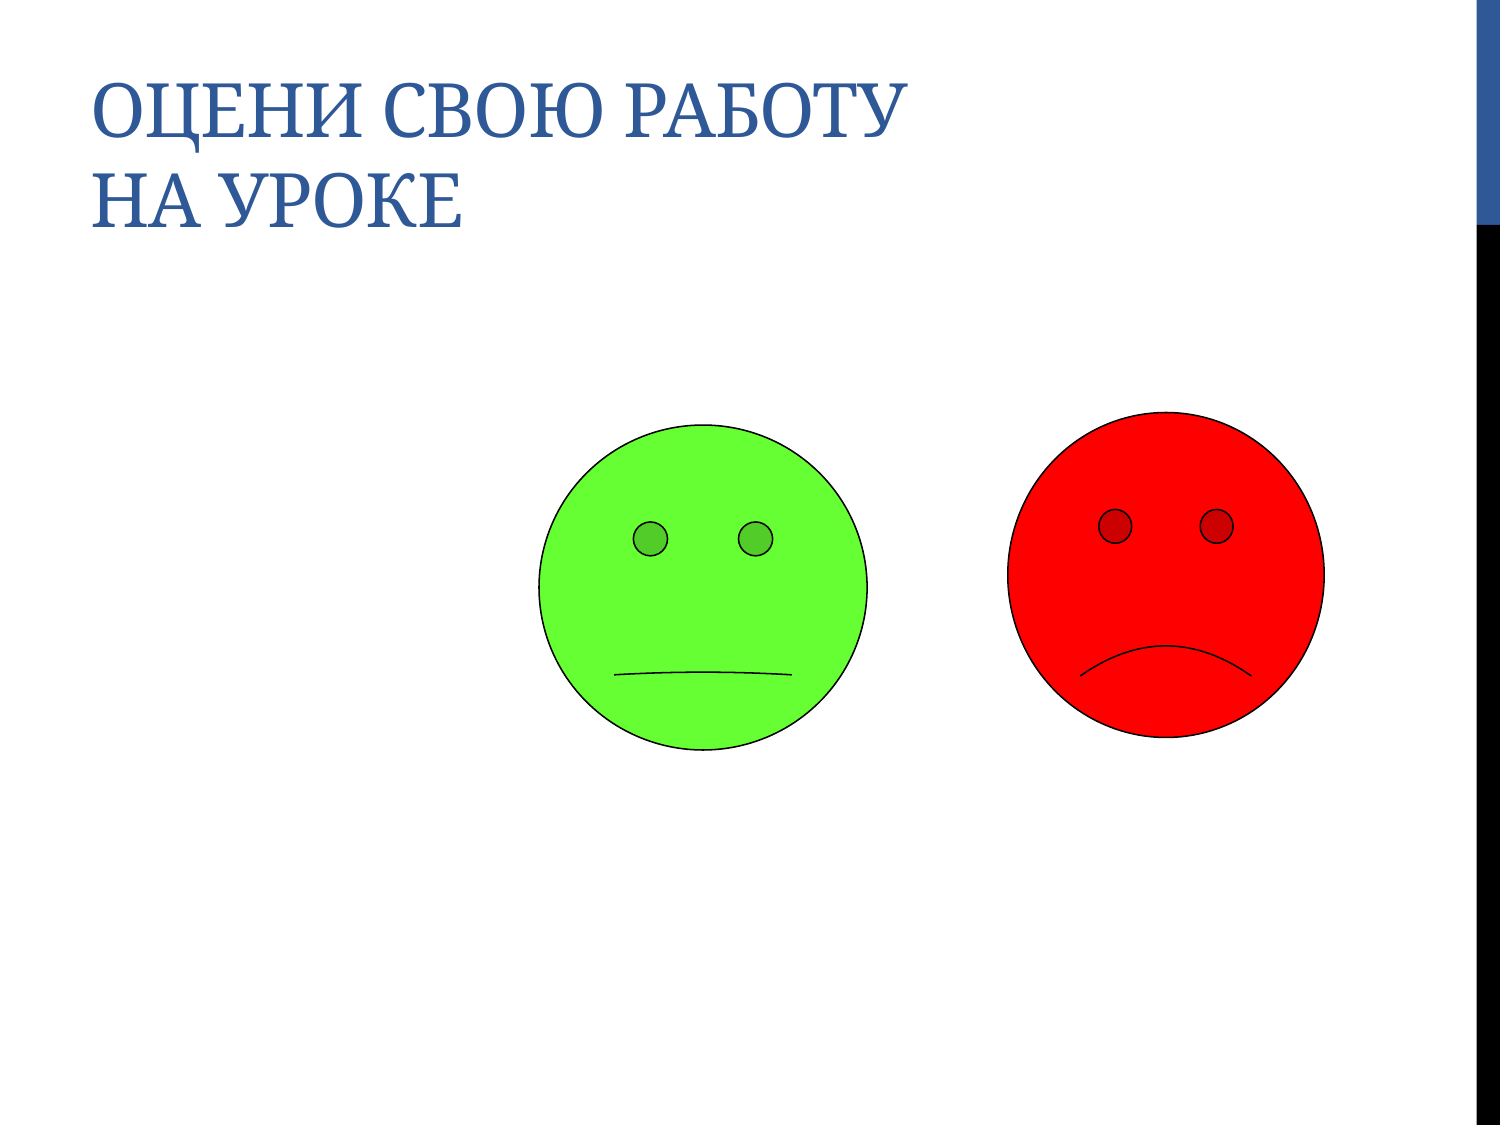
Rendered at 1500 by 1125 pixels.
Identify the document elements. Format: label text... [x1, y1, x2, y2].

text_box [538, 425, 868, 751]
title Оцени свою работу на уроке [75, 24, 1025, 250]
text_box [1007, 412, 1325, 738]
